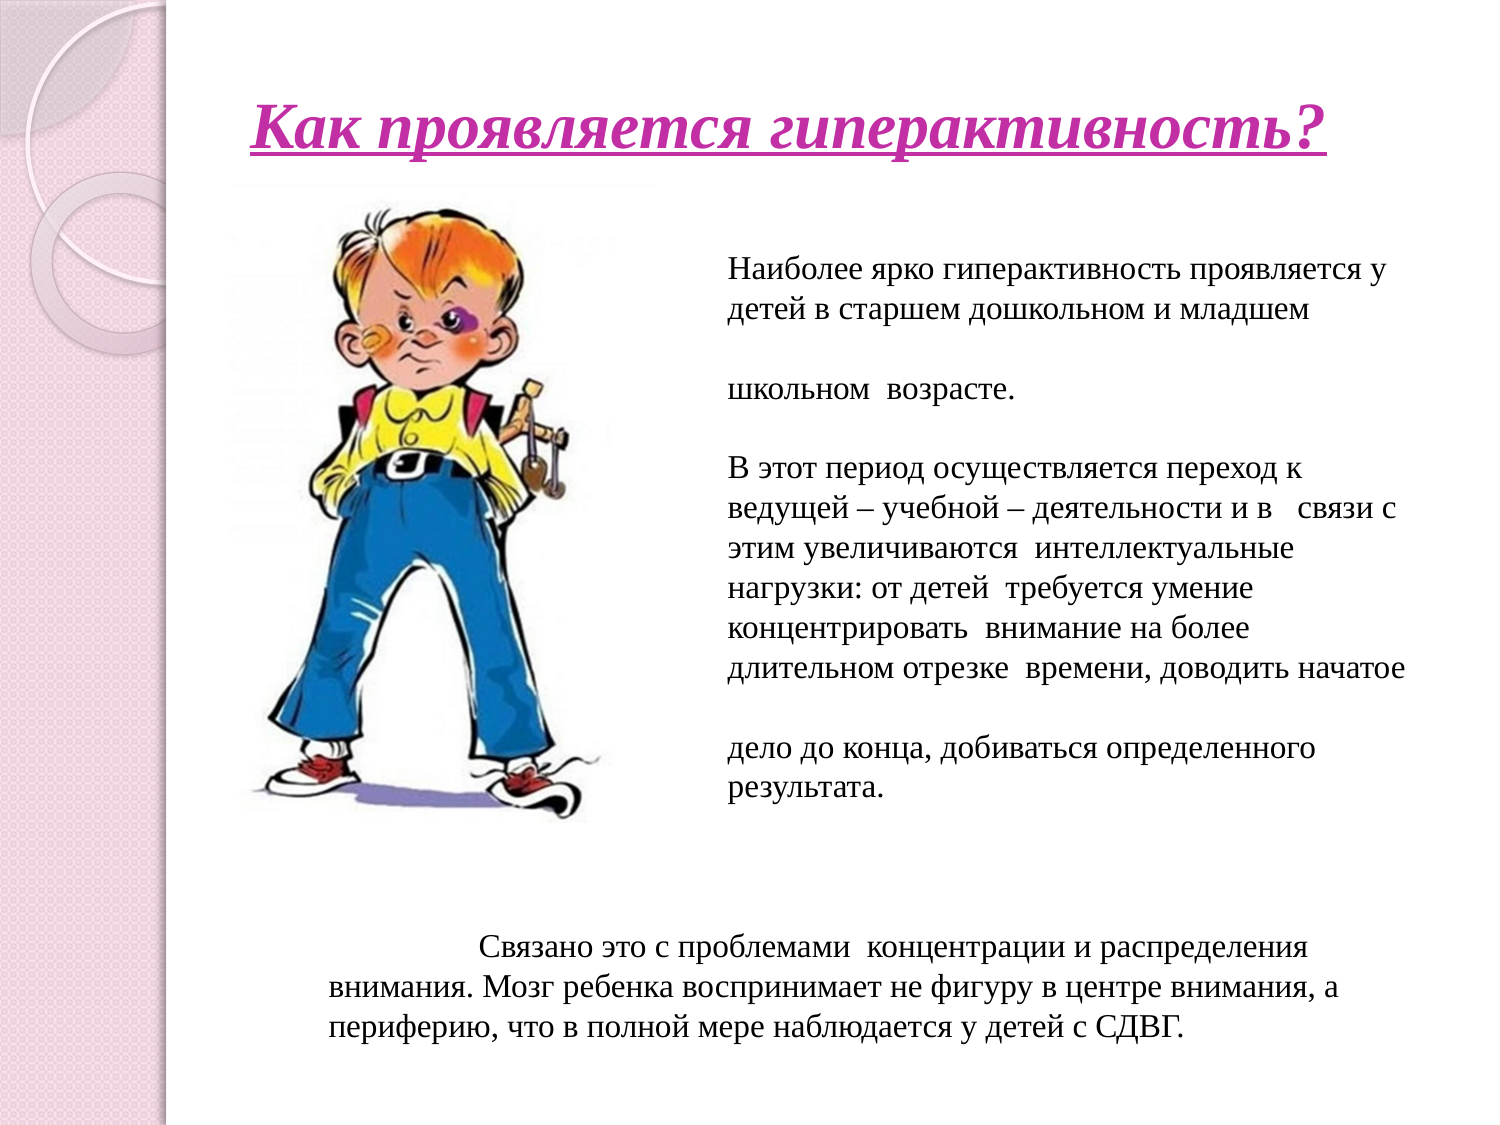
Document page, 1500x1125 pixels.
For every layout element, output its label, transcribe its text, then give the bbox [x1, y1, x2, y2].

list Наиболее ярко гиперактивность проявляется у детей в старшем дошкольном и младшем школьном возрасте. В этот период осуществляется переход к ведущей – учебной – деятельности и в связи с этим увеличиваются интеллектуальные нагрузки: от детей требуется умение концентрировать внимание на более длительном отрезке времени, доводить начатое дело до конца, добиваться определенного результата. Связано это с проблемами концентрации и распределения внимания. Мозг ребенка воспринимает не фигуру в центре внимания, а периферию, что в полной мере наблюдается у детей с СДВГ. [253, 199, 1430, 1079]
title Как проявляется гиперактивность? [235, 45, 1466, 200]
picture [229, 184, 656, 823]
